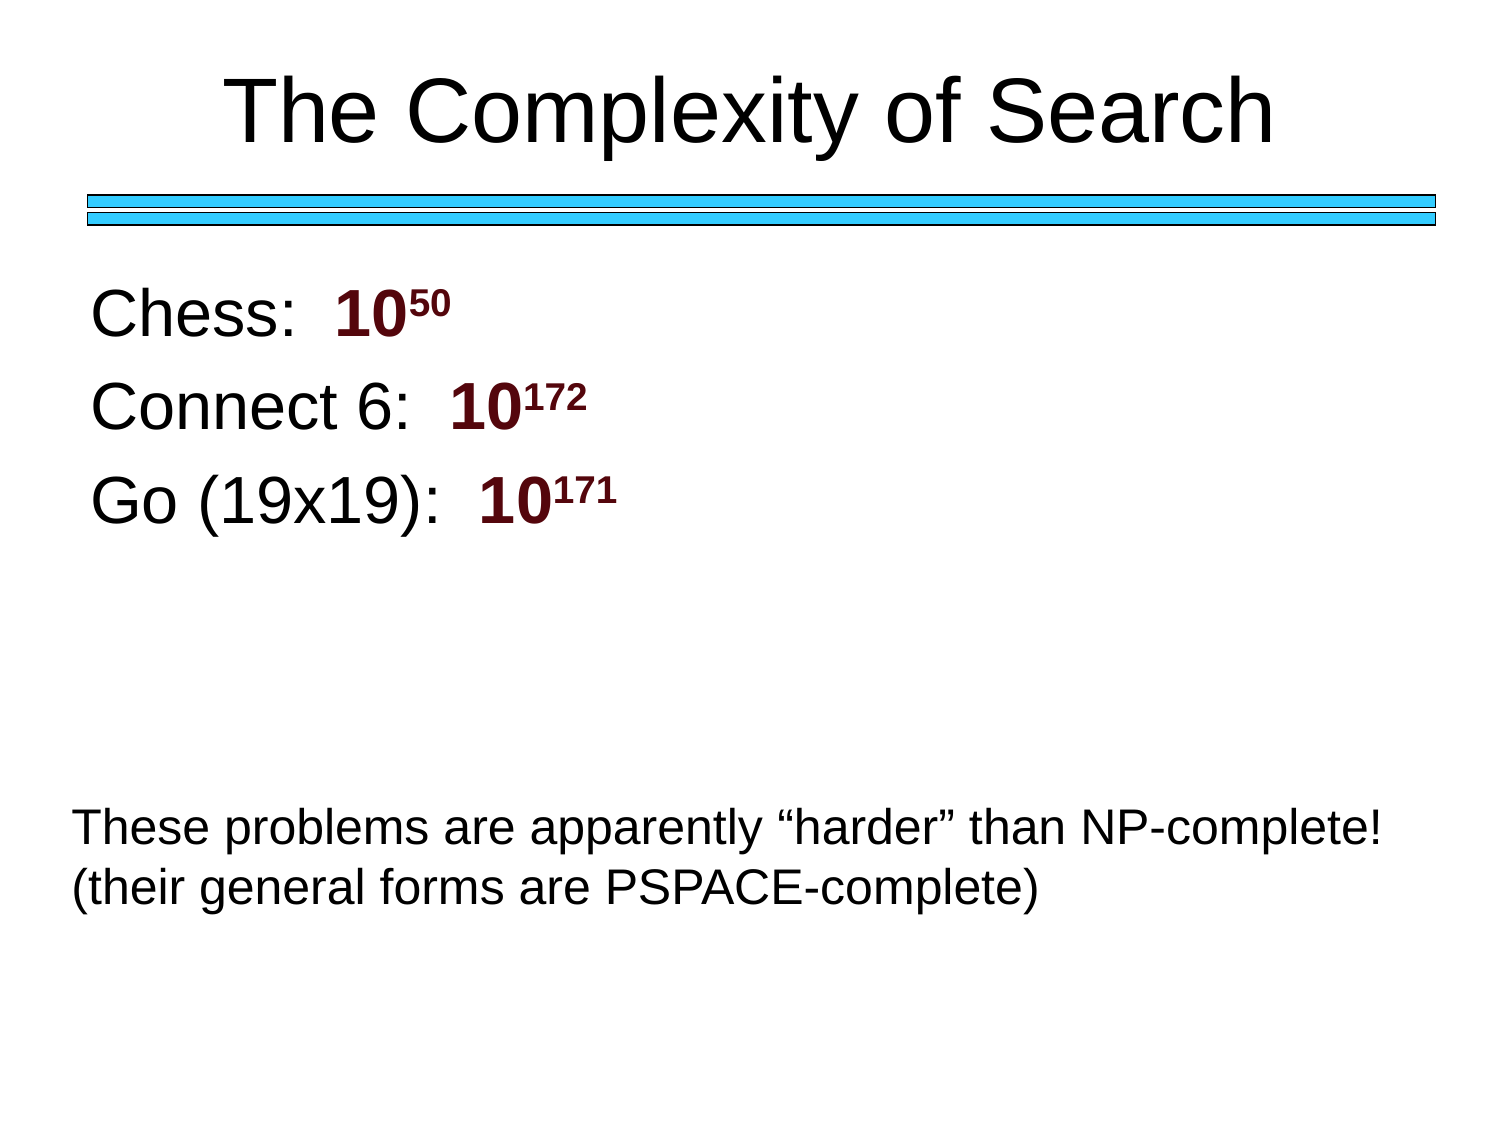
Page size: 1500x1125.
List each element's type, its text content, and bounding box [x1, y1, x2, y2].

text_box These problems are apparently “harder” than NP-complete! (their general forms are PSPACE-complete) [56, 787, 1399, 923]
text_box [87, 195, 1436, 226]
title The Complexity of Search [112, 12, 1388, 193]
list Chess: 1050 Connect 6: 10172 Go (19x19): 10171 [75, 262, 1425, 1005]
